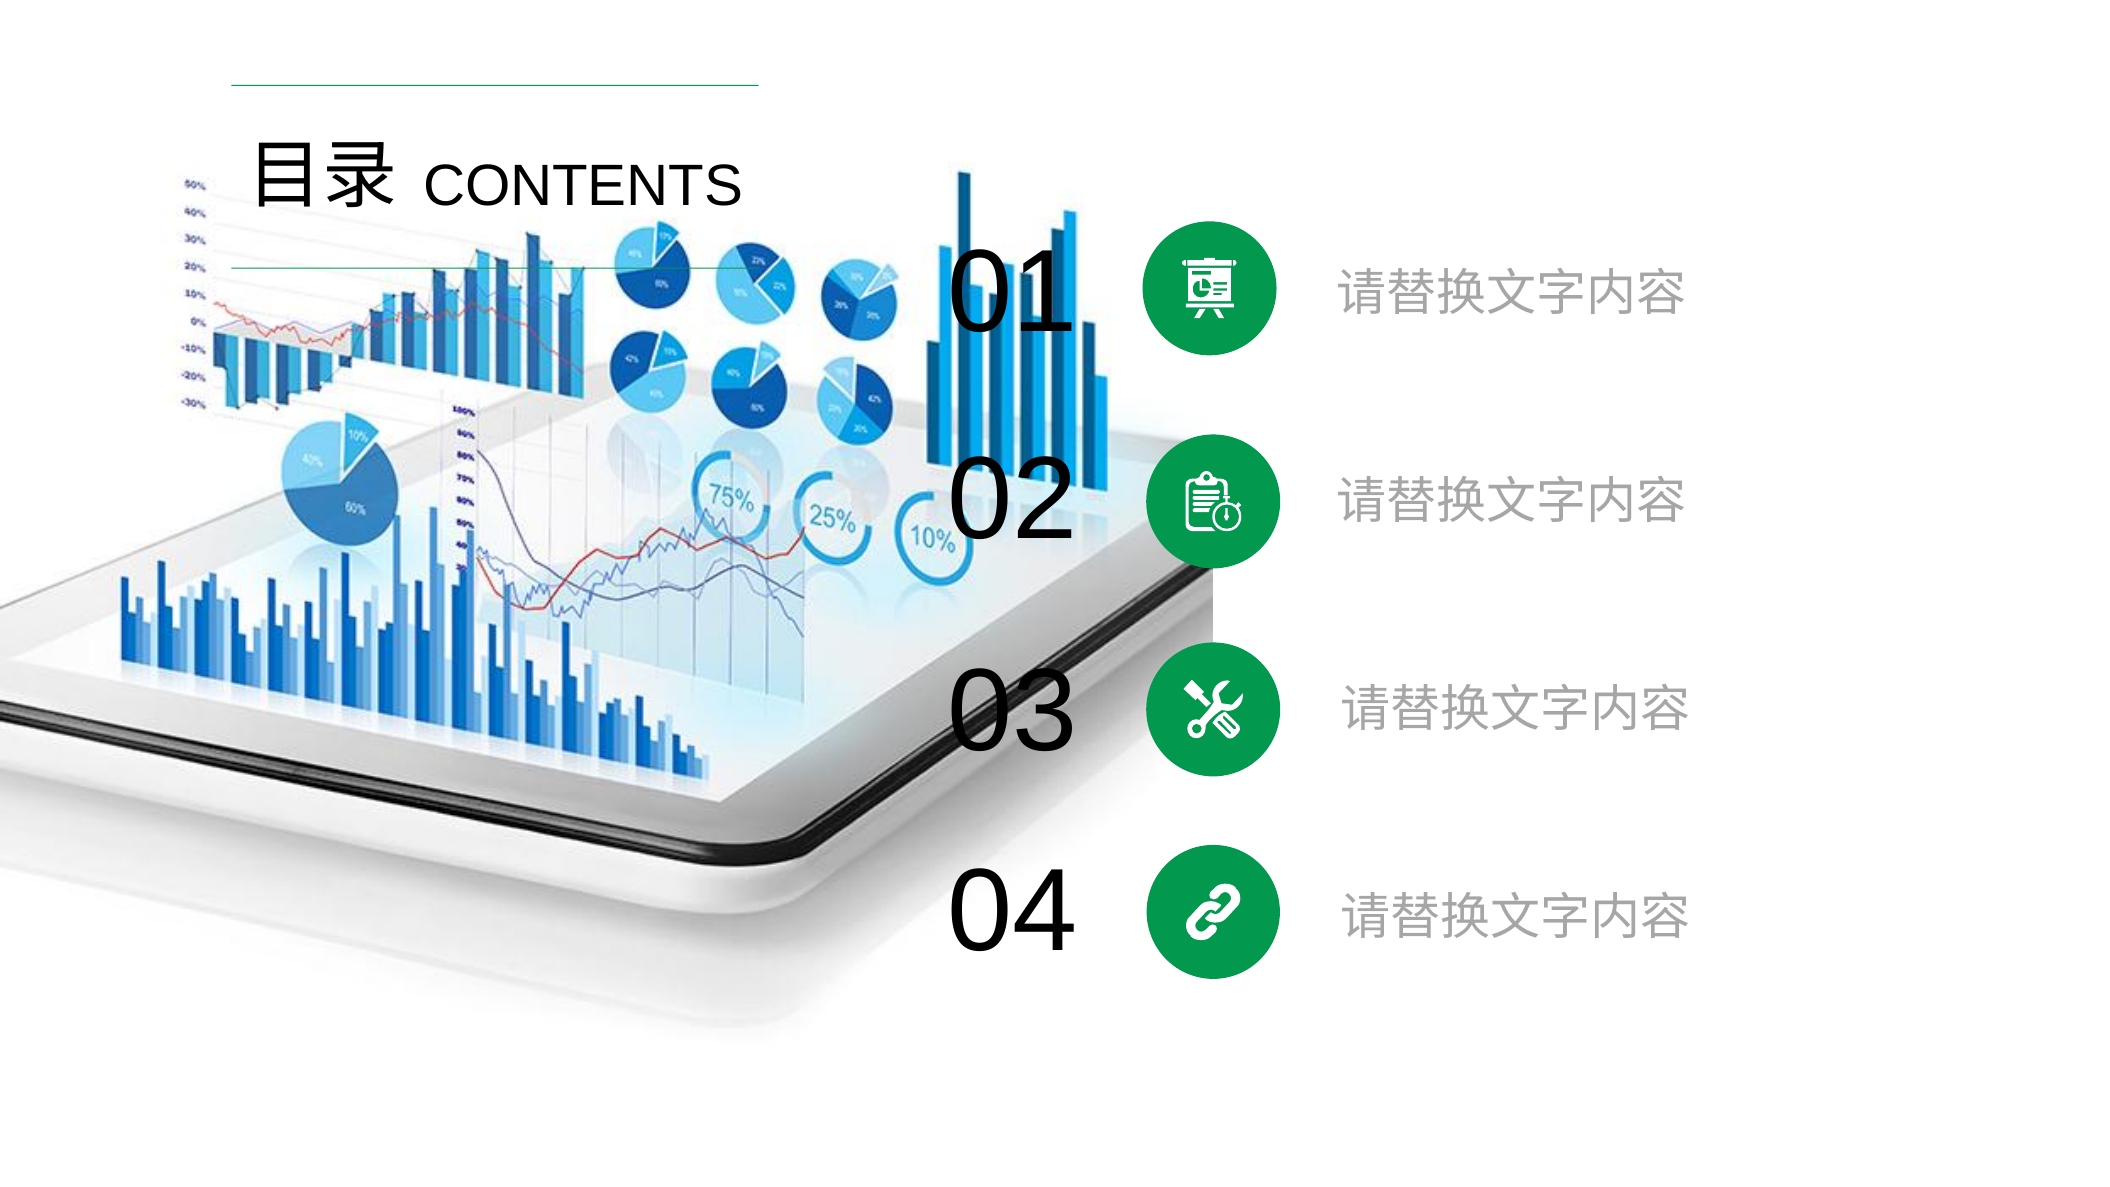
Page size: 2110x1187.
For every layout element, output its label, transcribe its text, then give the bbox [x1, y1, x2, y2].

text_box 03 [932, 625, 1093, 781]
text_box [1142, 221, 1277, 356]
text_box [1146, 642, 1281, 777]
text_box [1146, 434, 1281, 569]
text_box 请替换文字内容 [1336, 260, 1757, 321]
text_box 02 [932, 414, 1093, 570]
text_box 请替换文字内容 [1340, 884, 1762, 945]
text_box 01 [932, 206, 1093, 362]
text_box CONTENTS [422, 147, 743, 218]
text_box 目录 [247, 126, 398, 218]
text_box 04 [932, 825, 1093, 982]
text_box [1146, 844, 1280, 979]
text_box 请替换文字内容 [1336, 468, 1757, 529]
text_box [0, 0, 1213, 1187]
text_box 请替换文字内容 [1340, 676, 1762, 737]
